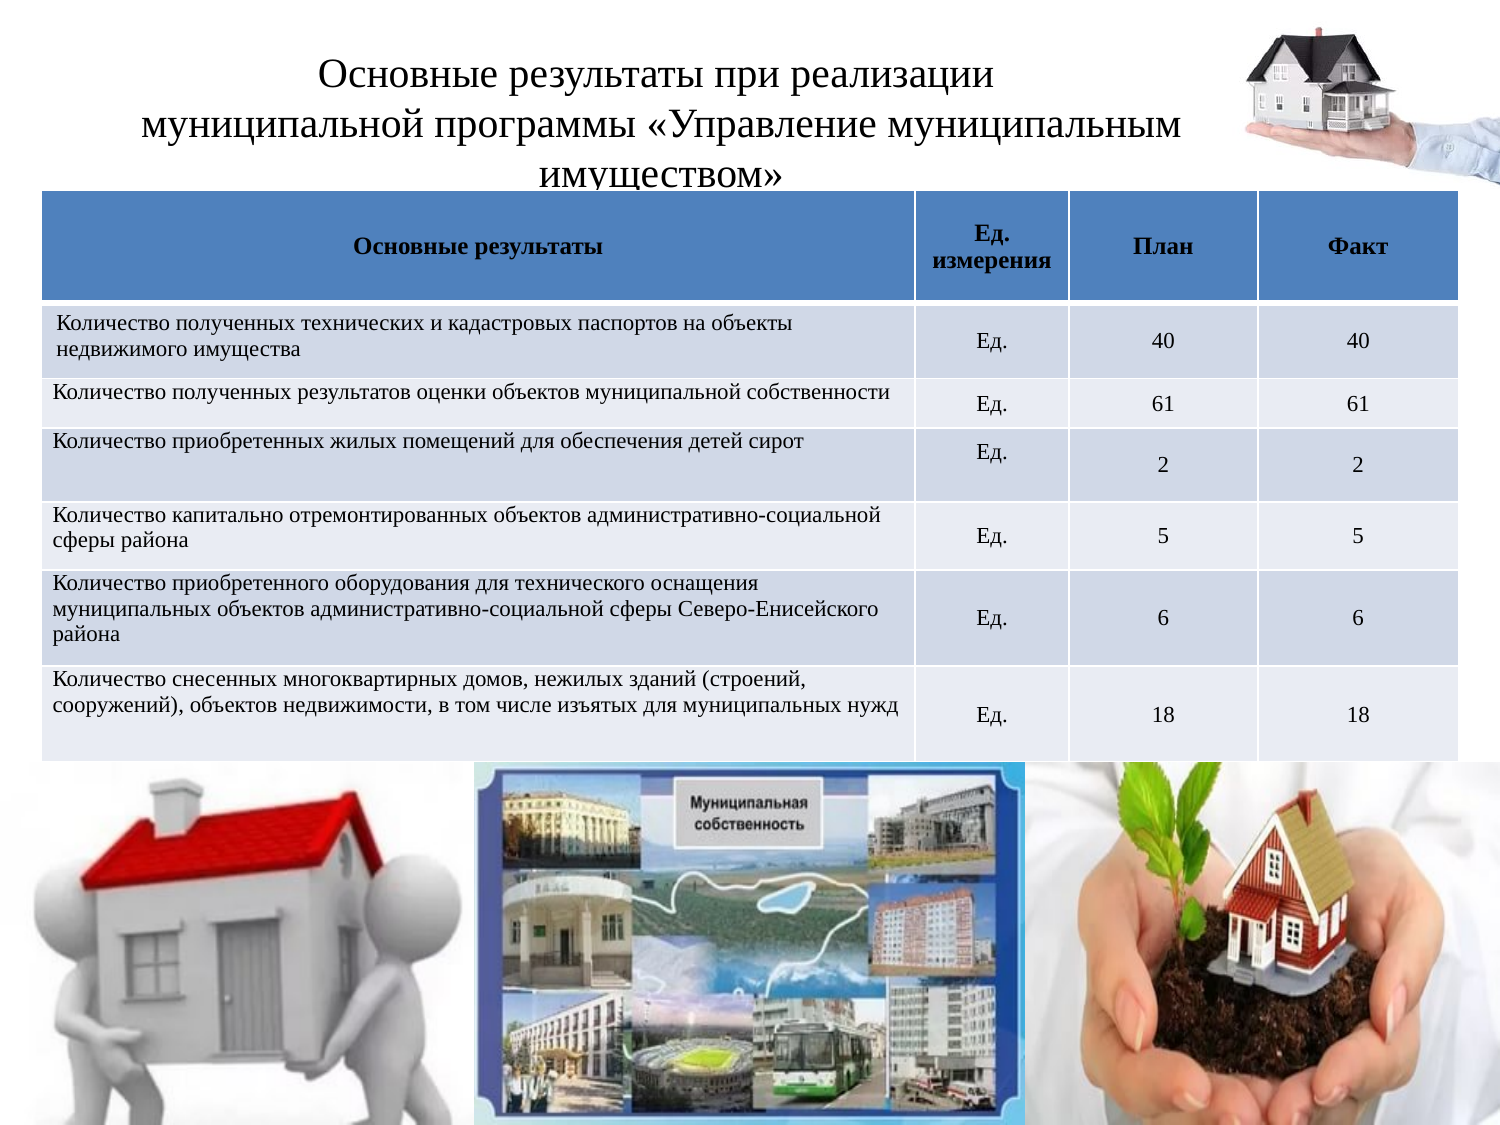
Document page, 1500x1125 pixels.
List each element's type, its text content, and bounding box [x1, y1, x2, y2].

picture [1201, 0, 1500, 190]
table_cell 61 [1070, 379, 1257, 427]
table_cell Количество приобретенного оборудования для технического оснащения муниципальных объектов административно-социальной сферы Северо-Енисейского района [42, 571, 914, 665]
table_cell 40 [1259, 306, 1458, 378]
table_cell Ед. [916, 429, 1068, 501]
table_cell Количество приобретенных жилых помещений для обеспечения детей сирот [42, 429, 914, 501]
table_cell Ед. [916, 667, 1068, 760]
table_cell 2 [1259, 429, 1458, 501]
table_cell 61 [1259, 379, 1458, 427]
table_cell 6 [1259, 571, 1458, 665]
table_cell Количество снесенных многоквартирных домов, нежилых зданий (строений, сооружений), объектов недвижимости, в том числе изъятых для муниципальных нужд [42, 667, 914, 760]
table_cell Количество полученных результатов оценки объектов муниципальной собственности [42, 379, 914, 427]
table_cell Ед. [916, 306, 1068, 378]
table_cell 2 [1070, 429, 1257, 501]
picture [0, 762, 1500, 1125]
table_header Ед. измерения [916, 191, 1068, 300]
table_cell 5 [1070, 503, 1257, 569]
table_cell Количество капитально отремонтированных объектов административно-социальной сферы района [42, 503, 914, 569]
table_cell Ед. [916, 379, 1068, 427]
table_cell 5 [1259, 503, 1458, 569]
table_cell 6 [1070, 571, 1257, 665]
table_cell Ед. [916, 571, 1068, 665]
table_header Факт [1259, 197, 1458, 300]
title Основные результаты при реализации муниципальной программы «Управление муниципальным имуществом» [17, 54, 1196, 188]
table_cell 40 [1070, 306, 1257, 378]
table_cell Ед. [916, 503, 1068, 569]
table_cell 18 [1070, 667, 1257, 760]
table_cell 18 [1259, 667, 1458, 760]
table_header Основные результаты [42, 191, 914, 300]
table_cell Количество полученных технических и кадастровых паспортов на объекты недвижимого имущества [42, 306, 914, 378]
table_header План [1070, 191, 1257, 300]
